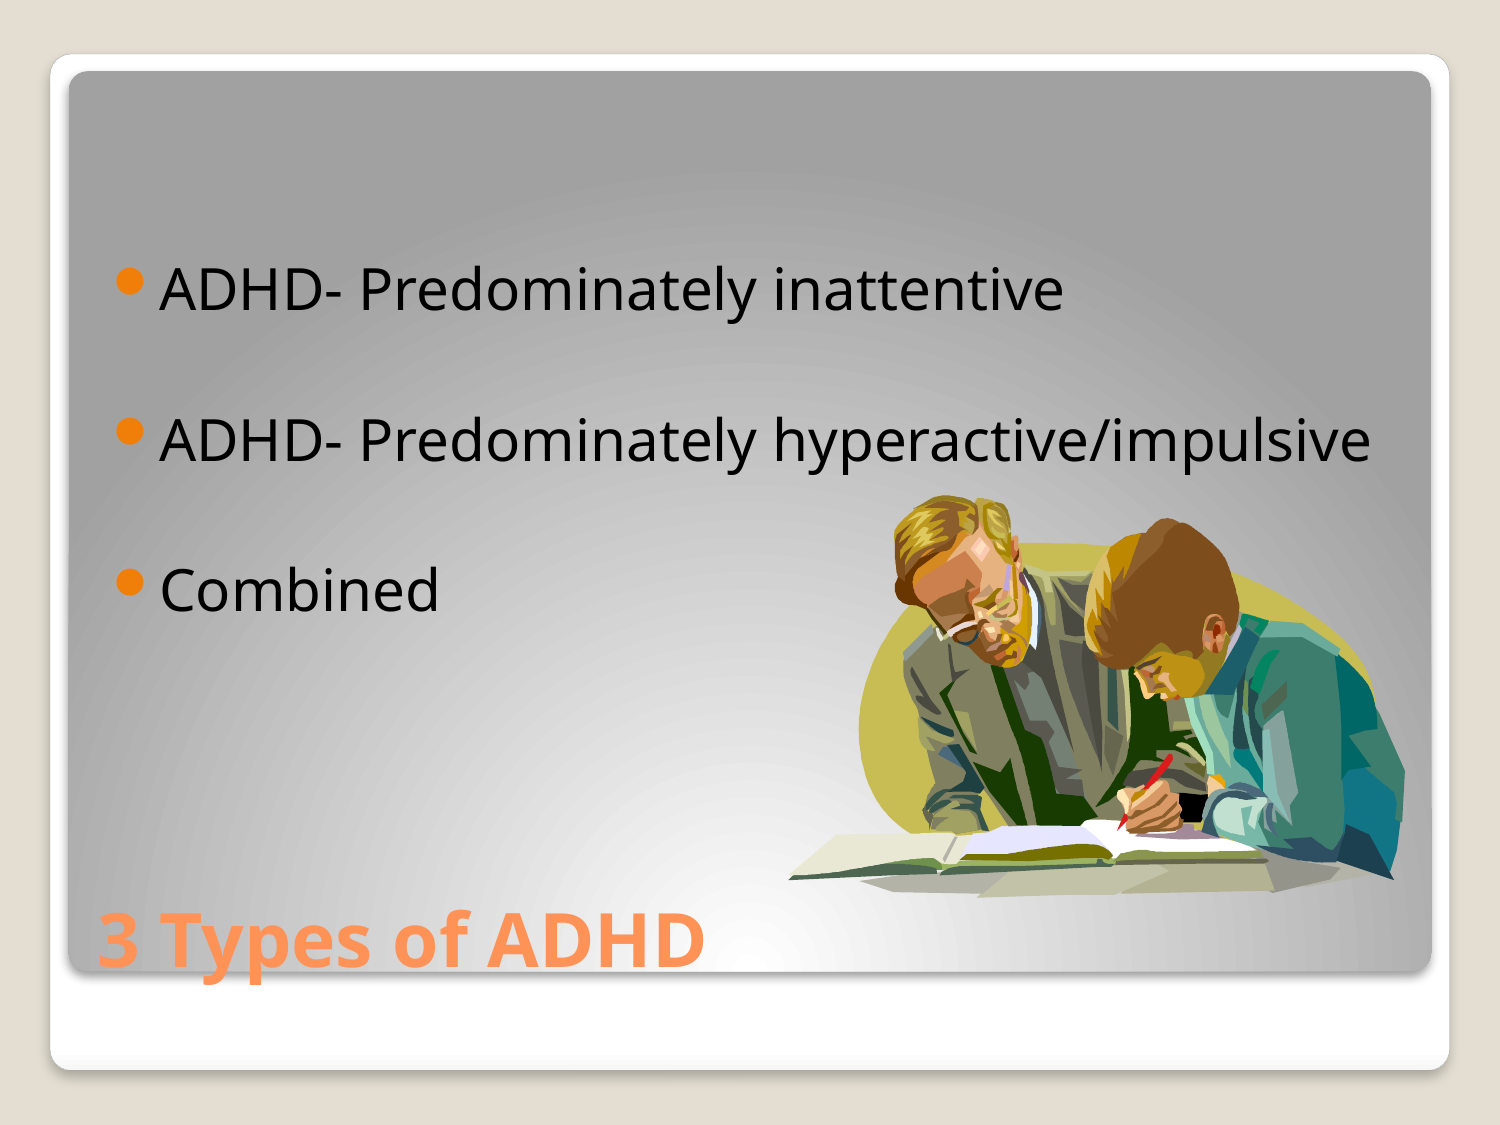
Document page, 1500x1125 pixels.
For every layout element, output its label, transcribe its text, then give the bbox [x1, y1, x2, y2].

title 3 Types of ADHD [82, 817, 1425, 990]
list ADHD- Predominately inattentive ADHD- Predominately hyperactive/impulsive Combined [82, 86, 1425, 774]
picture [787, 493, 1414, 906]
